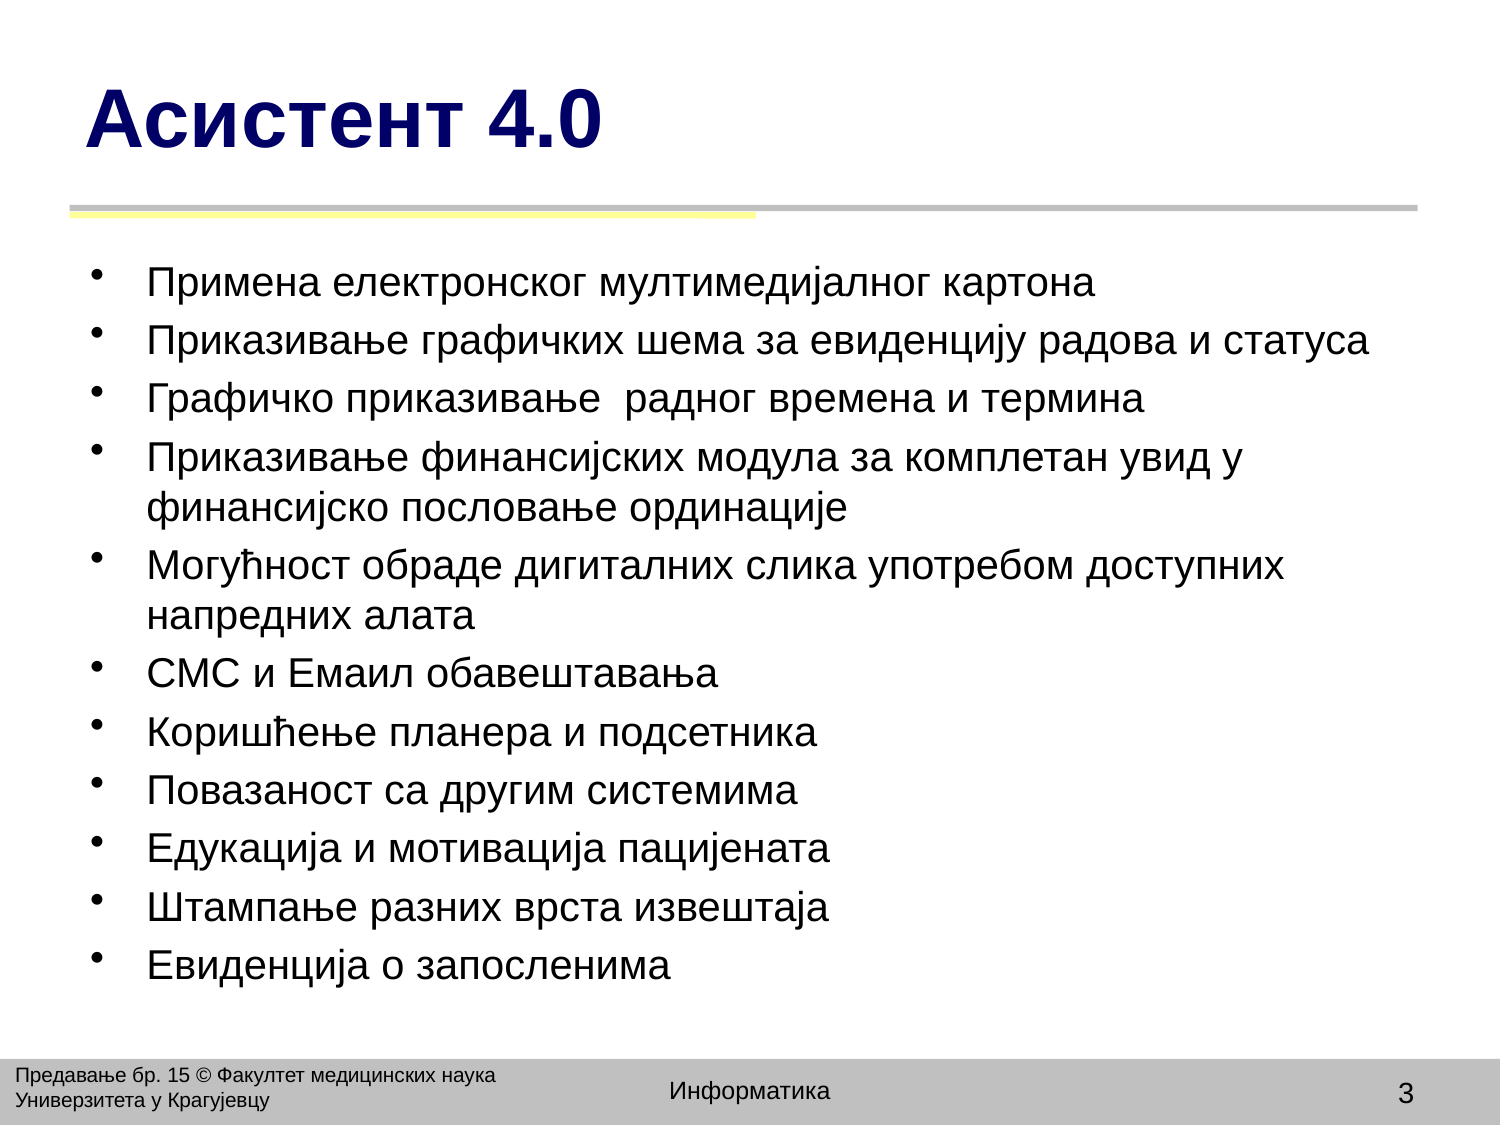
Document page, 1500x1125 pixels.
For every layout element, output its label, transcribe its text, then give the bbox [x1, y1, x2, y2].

list Применa електронског мултимедијалног картона Приказивање графичких шема за евиденцију радова и статуса Графичко приказивање радног времена и термина Приказивање финансијских модула за комплетан увид у финансијско пословање ординације Могућност обраде дигиталних слика употребом доступних напредних алата СМС и Емаил обавештавања Коришћење планера и подсетника Повазаност са другим системима Едукацијa и мотивацијa пацијената Штампање разних врста извештаја Евиденцијa о запосленима [74, 246, 1426, 1023]
slide_number 3 [1079, 1066, 1430, 1125]
title Асистент 4.0 [69, 19, 1426, 208]
footer Информатика [512, 1066, 988, 1125]
slide_number Предавање бр. 15 © Факултет медицинских наука Универзитета у Крагујевцу [0, 1053, 634, 1108]
